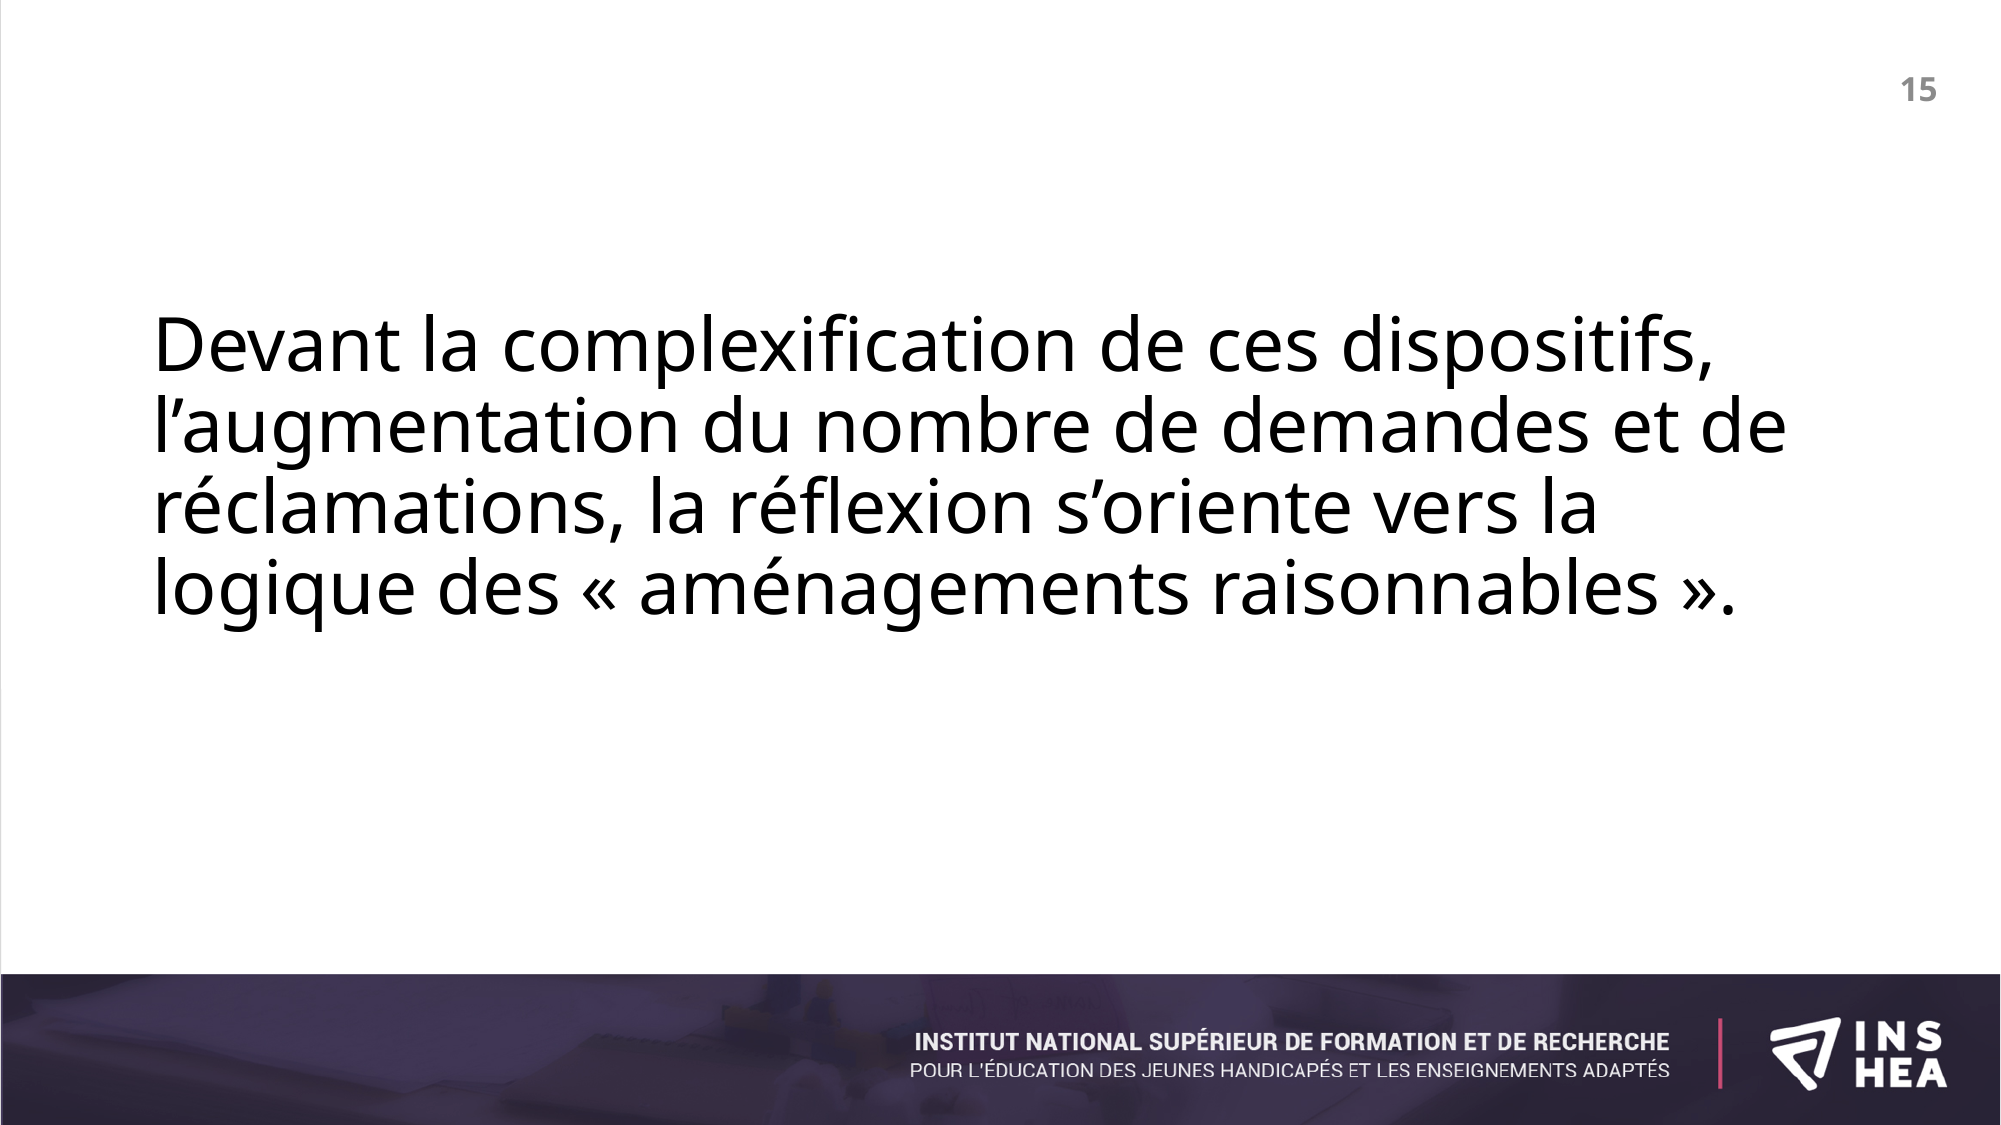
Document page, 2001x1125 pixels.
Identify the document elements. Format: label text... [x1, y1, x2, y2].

list Devant la complexification de ces dispositifs, l’augmentation du nombre de demandes et de réclamations, la réflexion s’oriente vers la logique des « aménagements raisonnables ». [137, 299, 1863, 972]
slide_number 15 [1850, 60, 1953, 121]
picture [0, 0, 2001, 1125]
